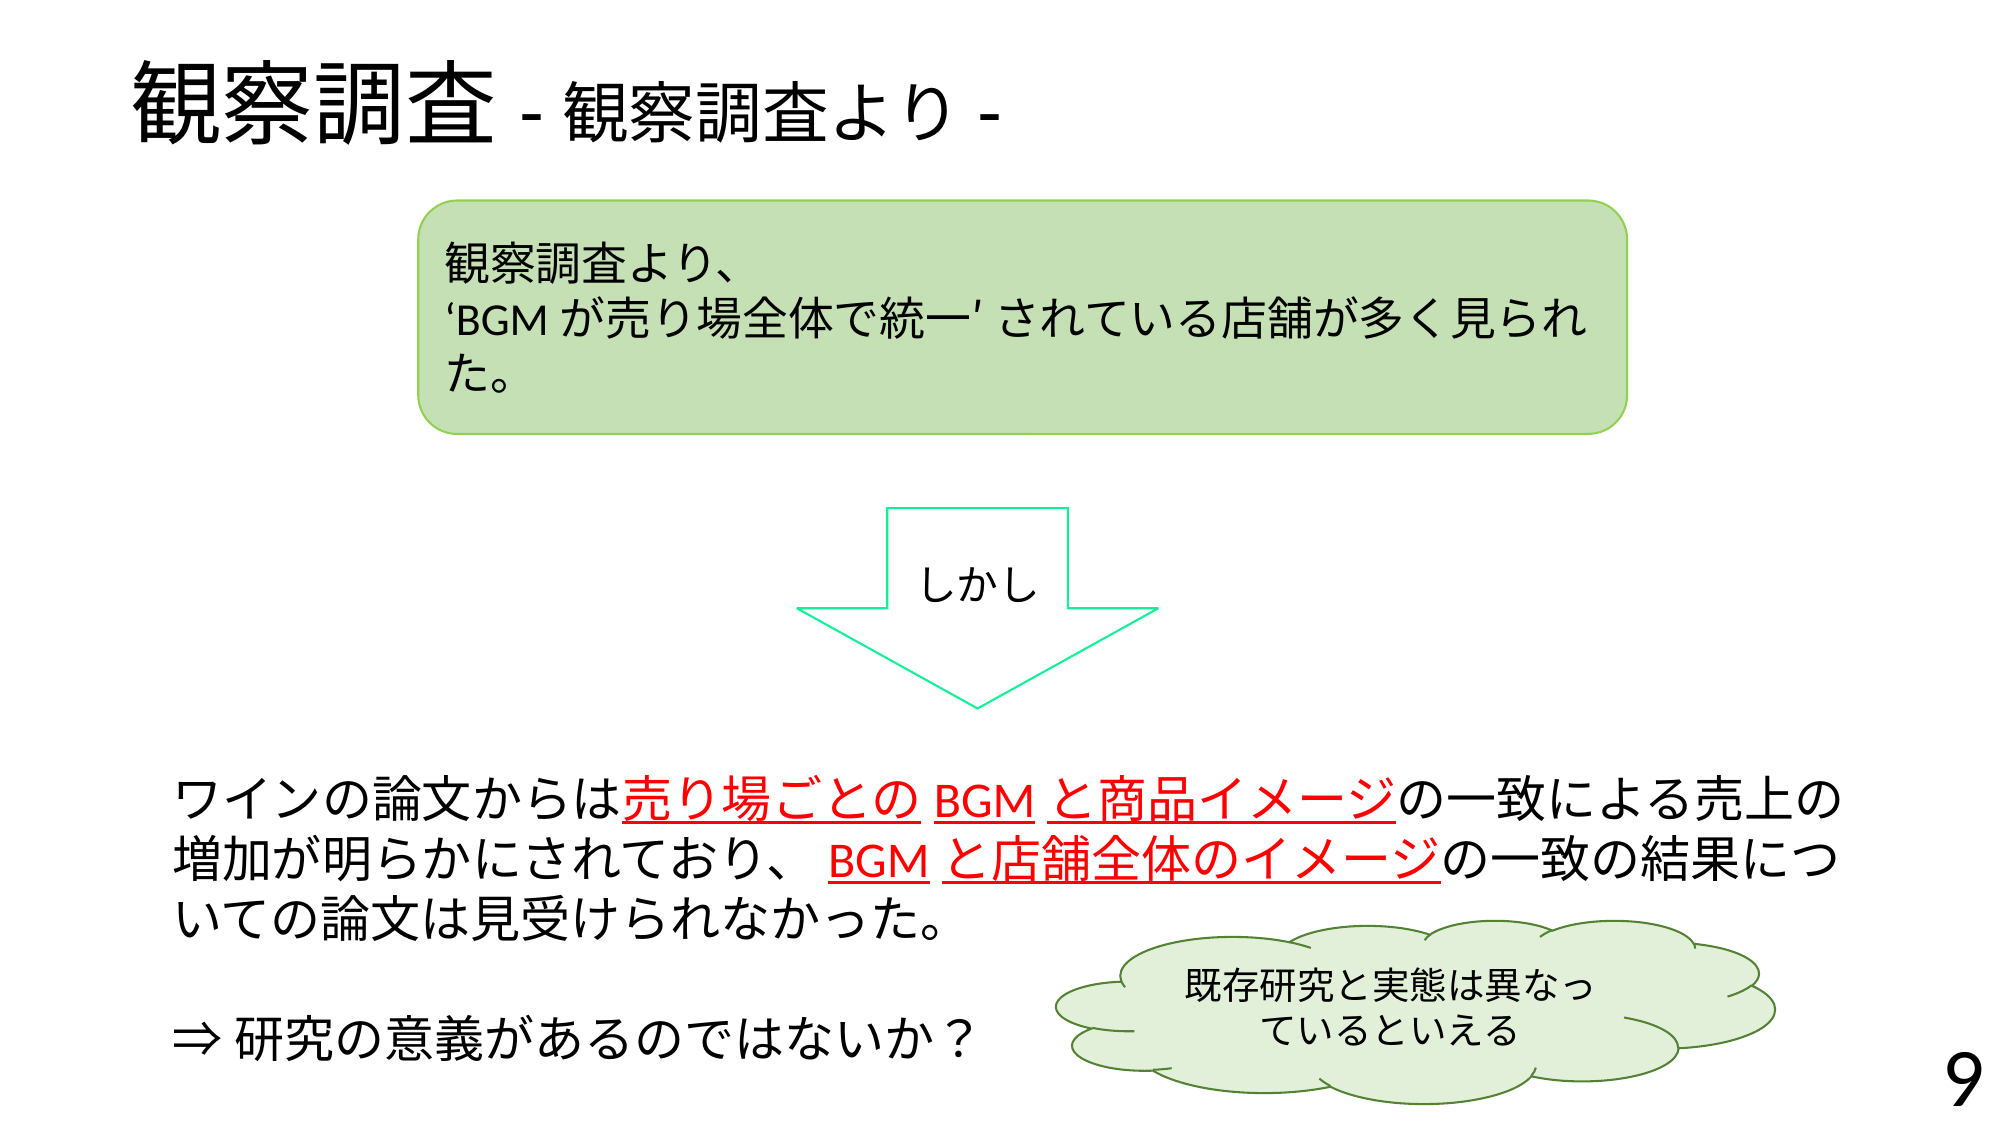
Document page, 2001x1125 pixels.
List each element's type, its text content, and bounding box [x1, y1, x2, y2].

text_box ワインの論文からは売り場ごとのBGMと商品イメージの一致による売上の増加が明らかにされており、BGMと店舗全体のイメージの一致の結果についての論文は見受けられなかった。 ⇒研究の意義があるのではないか？ [157, 759, 1892, 1075]
text_box しかし [796, 507, 1159, 710]
text_box 既存研究と実態は異なっているといえる [1054, 919, 1777, 1106]
title 観察調査-観察調査より- [115, 0, 1841, 217]
slide_number 9 [1550, 1042, 2000, 1103]
text_box 観察調査より、 ‘BGMが売り場全体で統一′ されている店舗が多く見られた。 [417, 199, 1629, 436]
